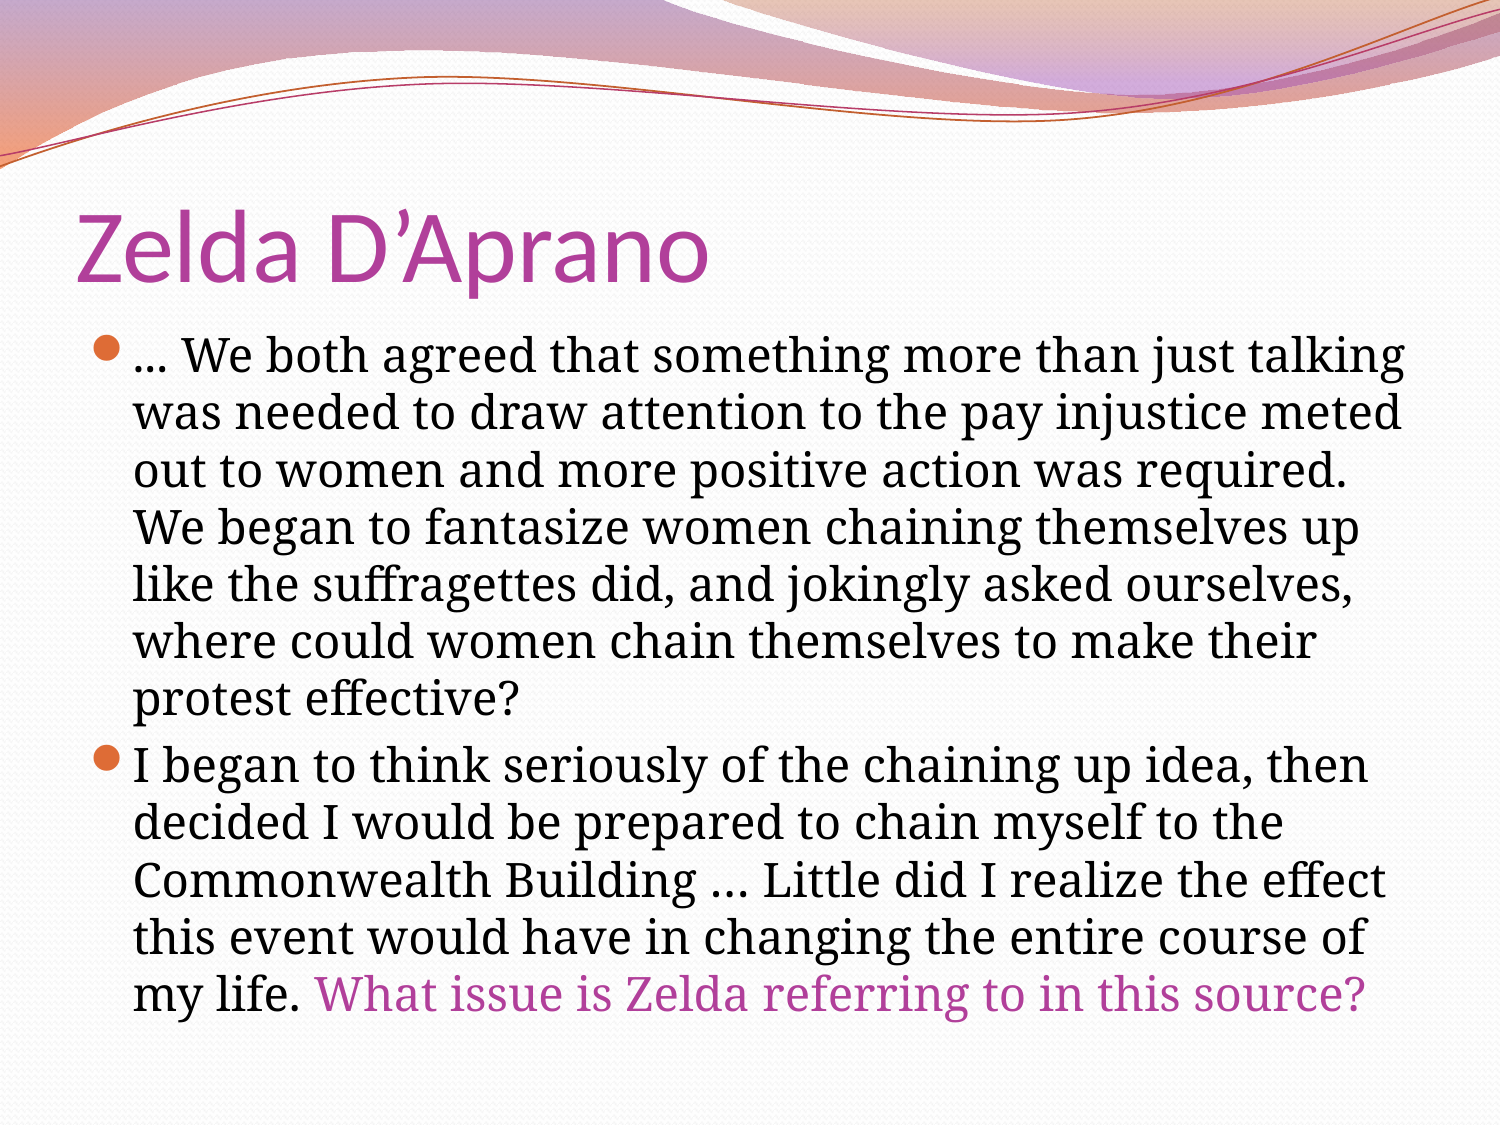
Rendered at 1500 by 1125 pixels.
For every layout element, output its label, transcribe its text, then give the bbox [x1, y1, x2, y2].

title Zelda D’Aprano [75, 115, 1425, 303]
list ... We both agreed that something more than just talking was needed to draw attention to the pay injustice meted out to women and more positive action was required. We began to fantasize women chaining themselves up like the suffragettes did, and jokingly asked ourselves, where could women chain themselves to make their protest effective? I began to think seriously of the chaining up idea, then decided I would be prepared to chain myself to the Commonwealth Building … Little did I realize the effect this event would have in changing the entire course of my life. What issue is Zelda referring to in this source? [75, 317, 1425, 1038]
